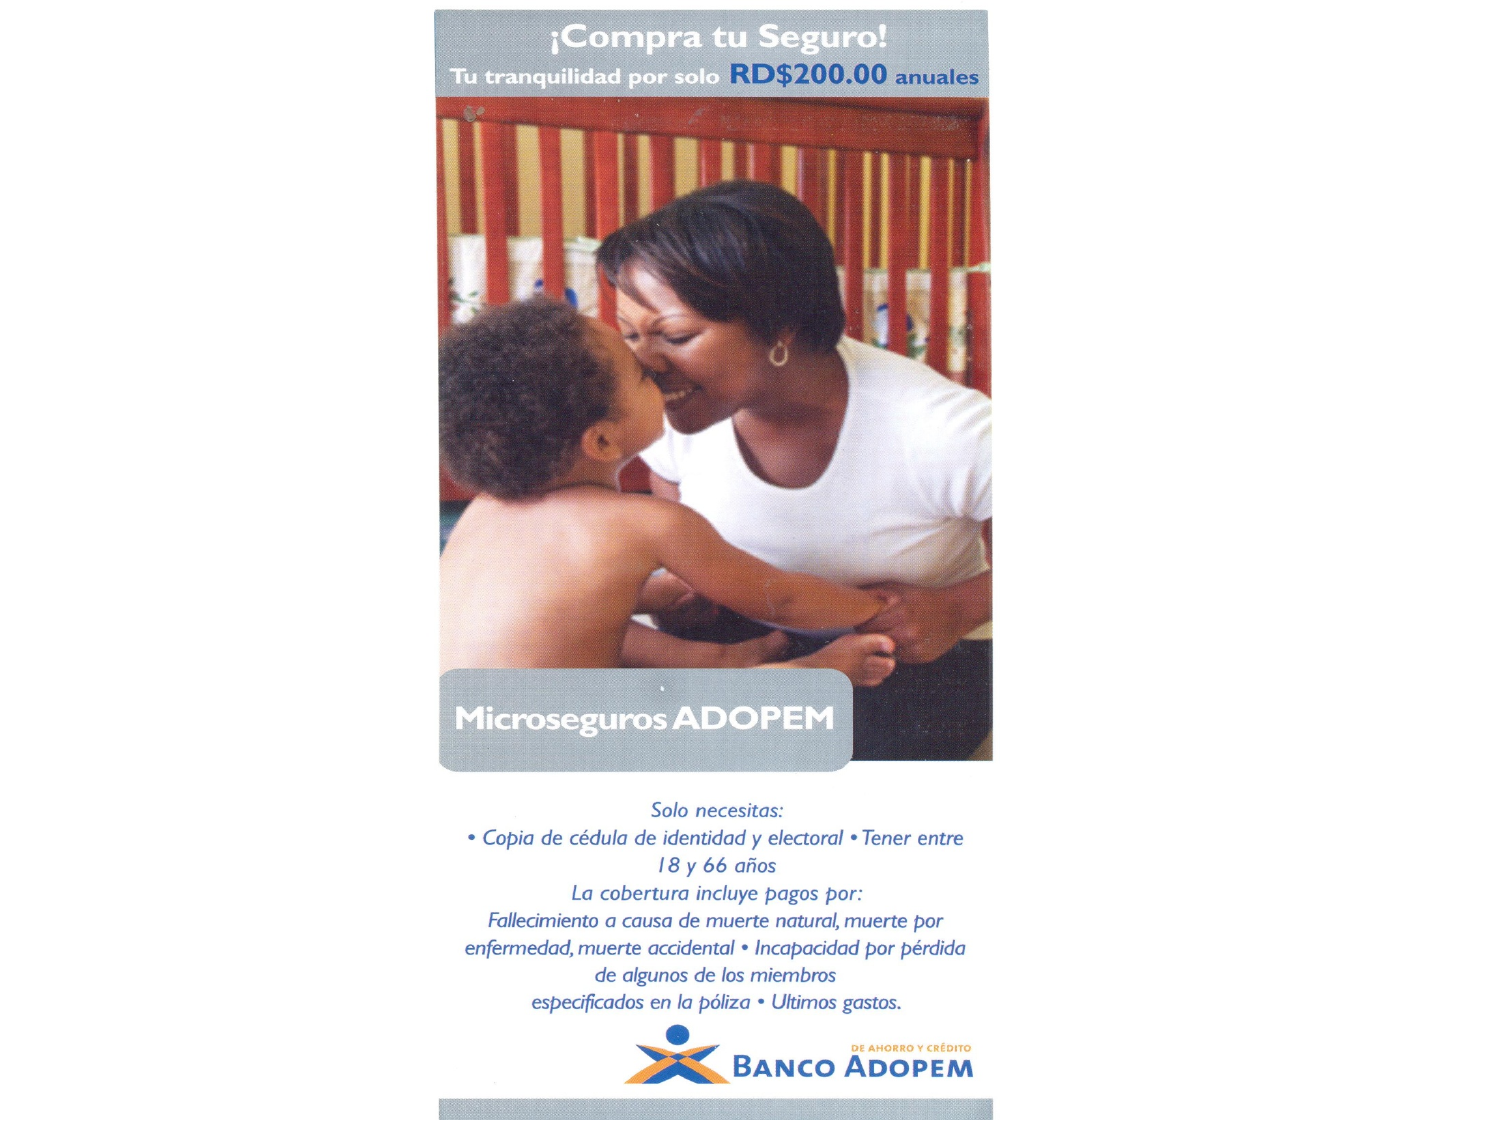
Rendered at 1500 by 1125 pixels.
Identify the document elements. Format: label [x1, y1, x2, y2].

picture [426, 0, 1001, 1120]
